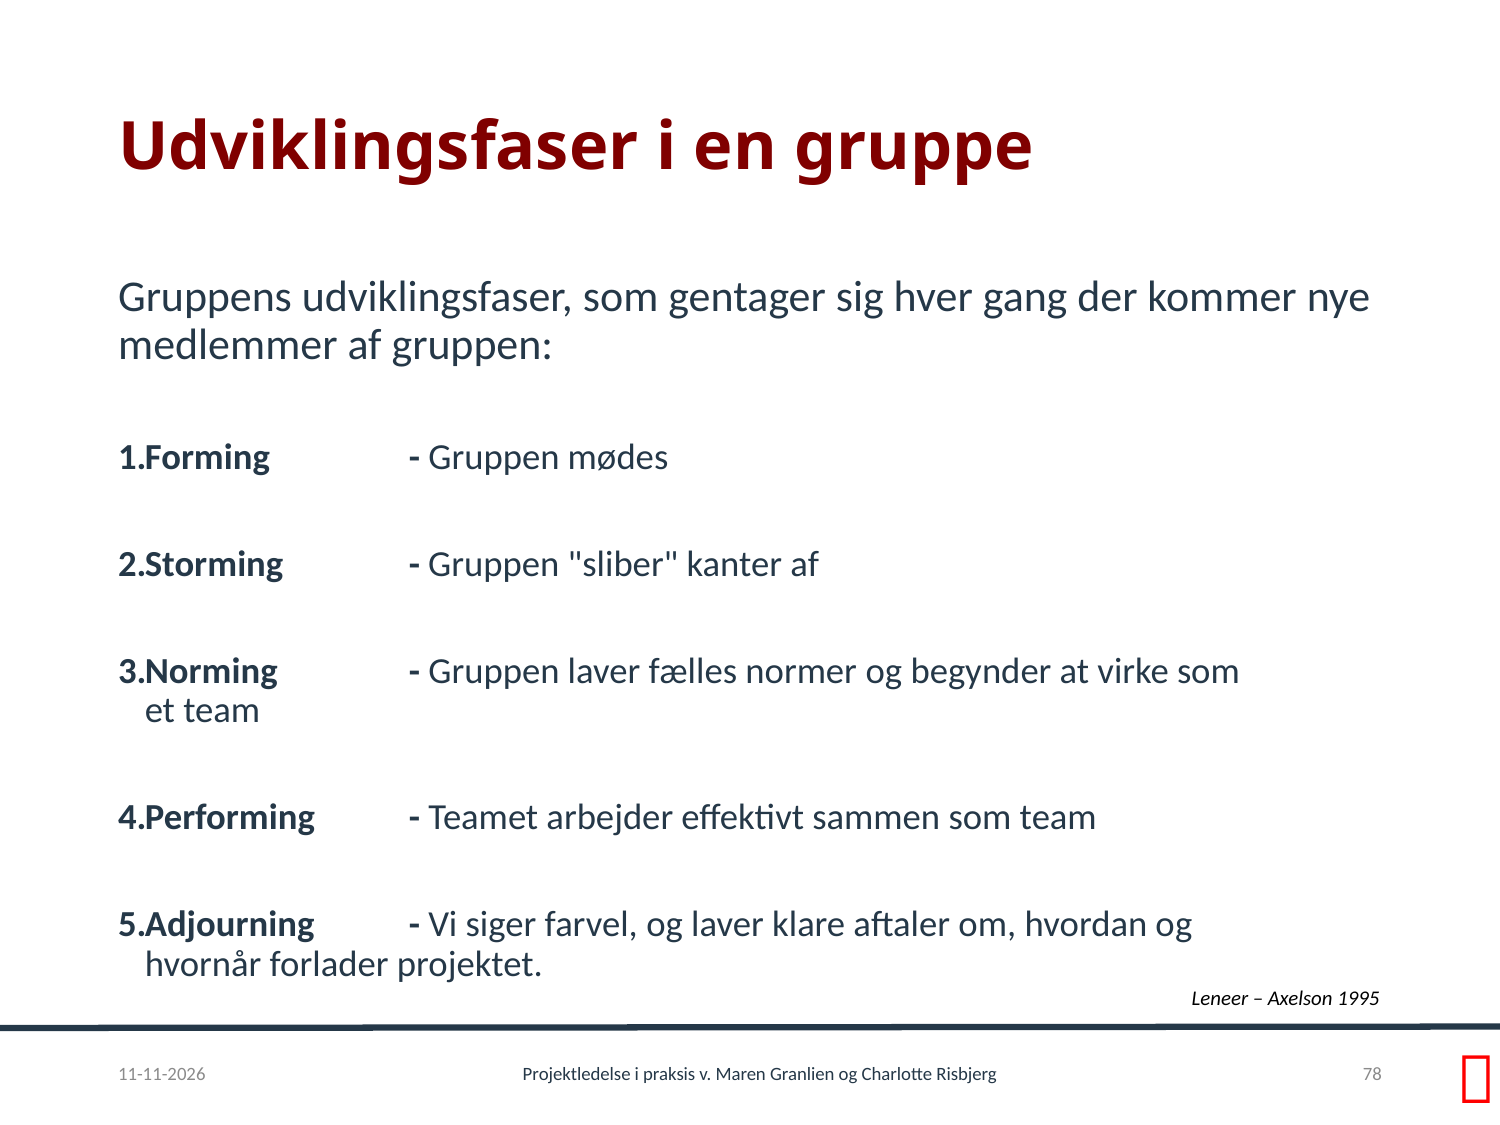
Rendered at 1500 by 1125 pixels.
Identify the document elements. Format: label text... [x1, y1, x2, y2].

footer Projektledelse i praksis v. Maren Granlien og Charlotte Risbjerg [265, 1042, 1254, 1103]
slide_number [103, 1042, 252, 1103]
text_box Leneer – Axelson 1995 [1176, 977, 1395, 1018]
slide_number 78 [1281, 1042, 1397, 1103]
text_box  [1441, 1029, 1500, 1124]
list Gruppens udviklingsfaser, som gentager sig hver gang der kommer nye medlemmer af gruppen: Forming - Gruppen mødes Storming - Gruppen "sliber" kanter af Norming - Gruppen laver fælles normer og begynder at virke som et team Performing - Teamet arbejder effektivt sammen som team Adjourning - Vi siger farvel, og laver klare aftaler om, hvordan og hvornår forlader projektet. [103, 266, 1397, 995]
title Udviklingsfaser i en gruppe [103, 39, 1397, 257]
